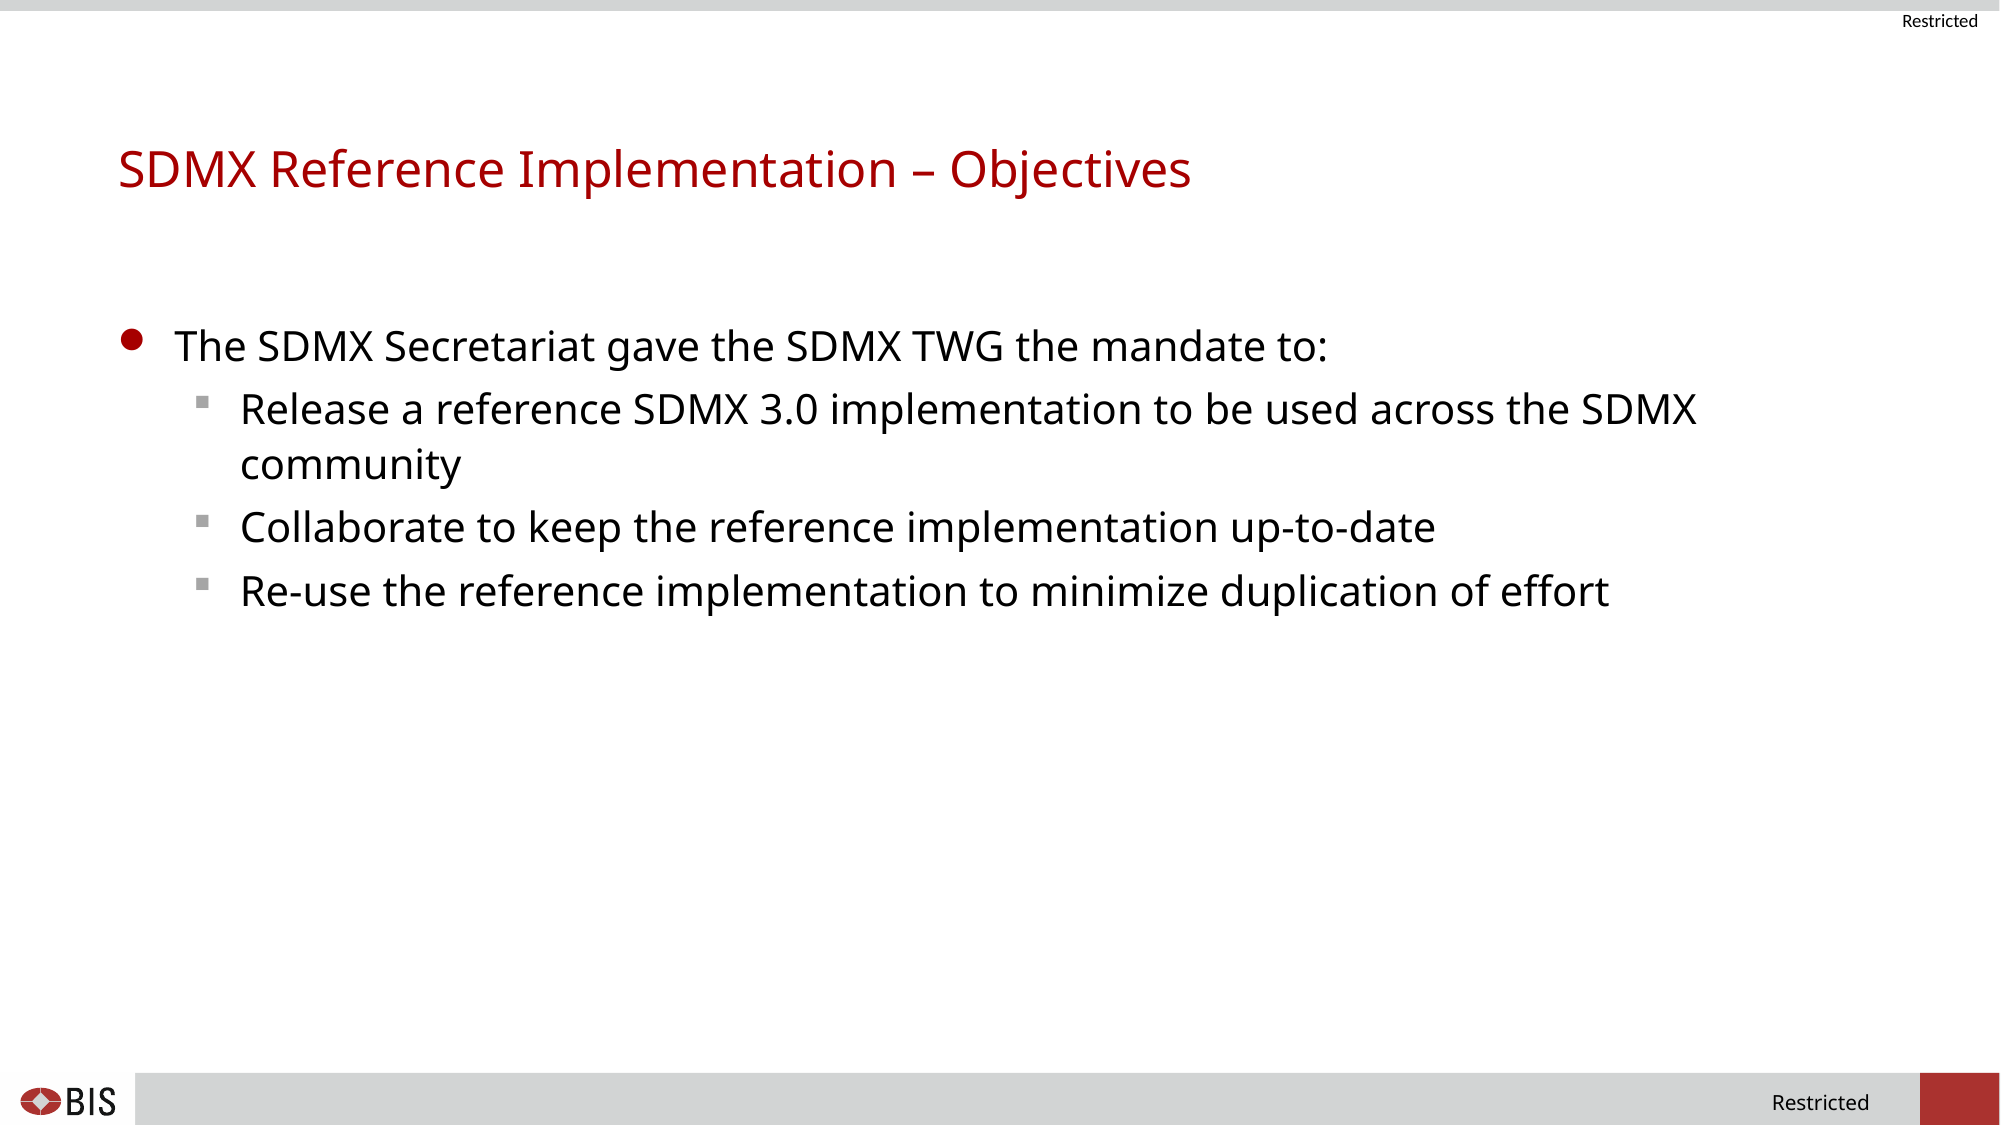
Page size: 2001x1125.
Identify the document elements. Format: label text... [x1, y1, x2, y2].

title SDMX Reference Implementation – Objectives [118, 137, 1863, 214]
list The SDMX Secretariat gave the SDMX TWG the mandate to: Release a reference SDMX 3.0 implementation to be used across the SDMX community Collaborate to keep the reference implementation up-to-date Re-use the reference implementation to minimize duplication of effort [117, 314, 1867, 1012]
